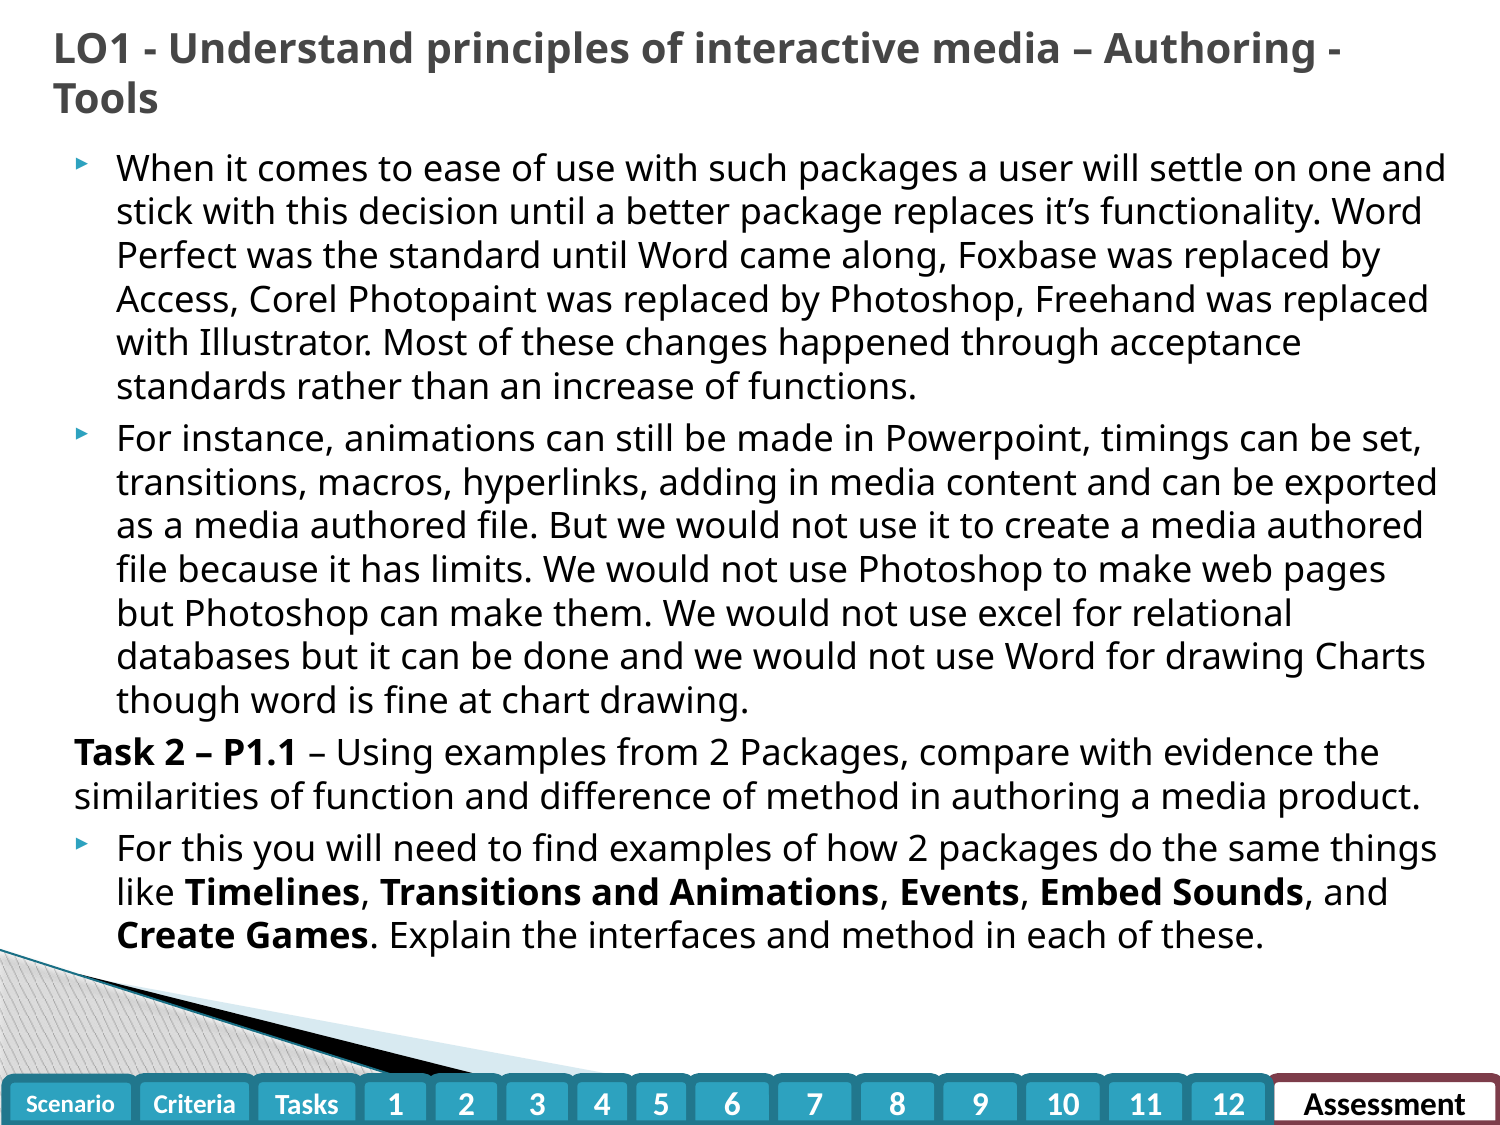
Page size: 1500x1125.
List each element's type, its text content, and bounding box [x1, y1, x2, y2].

list When it comes to ease of use with such packages a user will settle on one and stick with this decision until a better package replaces it’s functionality. Word Perfect was the standard until Word came along, Foxbase was replaced by Access, Corel Photopaint was replaced by Photoshop, Freehand was replaced with Illustrator. Most of these changes happened through acceptance standards rather than an increase of functions. For instance, animations can still be made in Powerpoint, timings can be set, transitions, macros, hyperlinks, adding in media content and can be exported as a media authored file. But we would not use it to create a media authored file because it has limits. We would not use Photoshop to make web pages but Photoshop can make them. We would not use excel for relational databases but it can be done and we would not use Word for drawing Charts though word is fine at chart drawing. Task 2 – P1.1 – Using examples from 2 Packages, compare with evidence the similarities of function and difference of method in authoring a media product. For this you will need to find examples of how 2 packages do the same things like Timelines, Transitions and Animations, Events, Embed Sounds, and Create Games. Explain the interfaces and method in each of these. [41, 137, 1471, 1024]
title LO1 - Understand principles of interactive media – Authoring - Tools [37, 19, 1471, 126]
